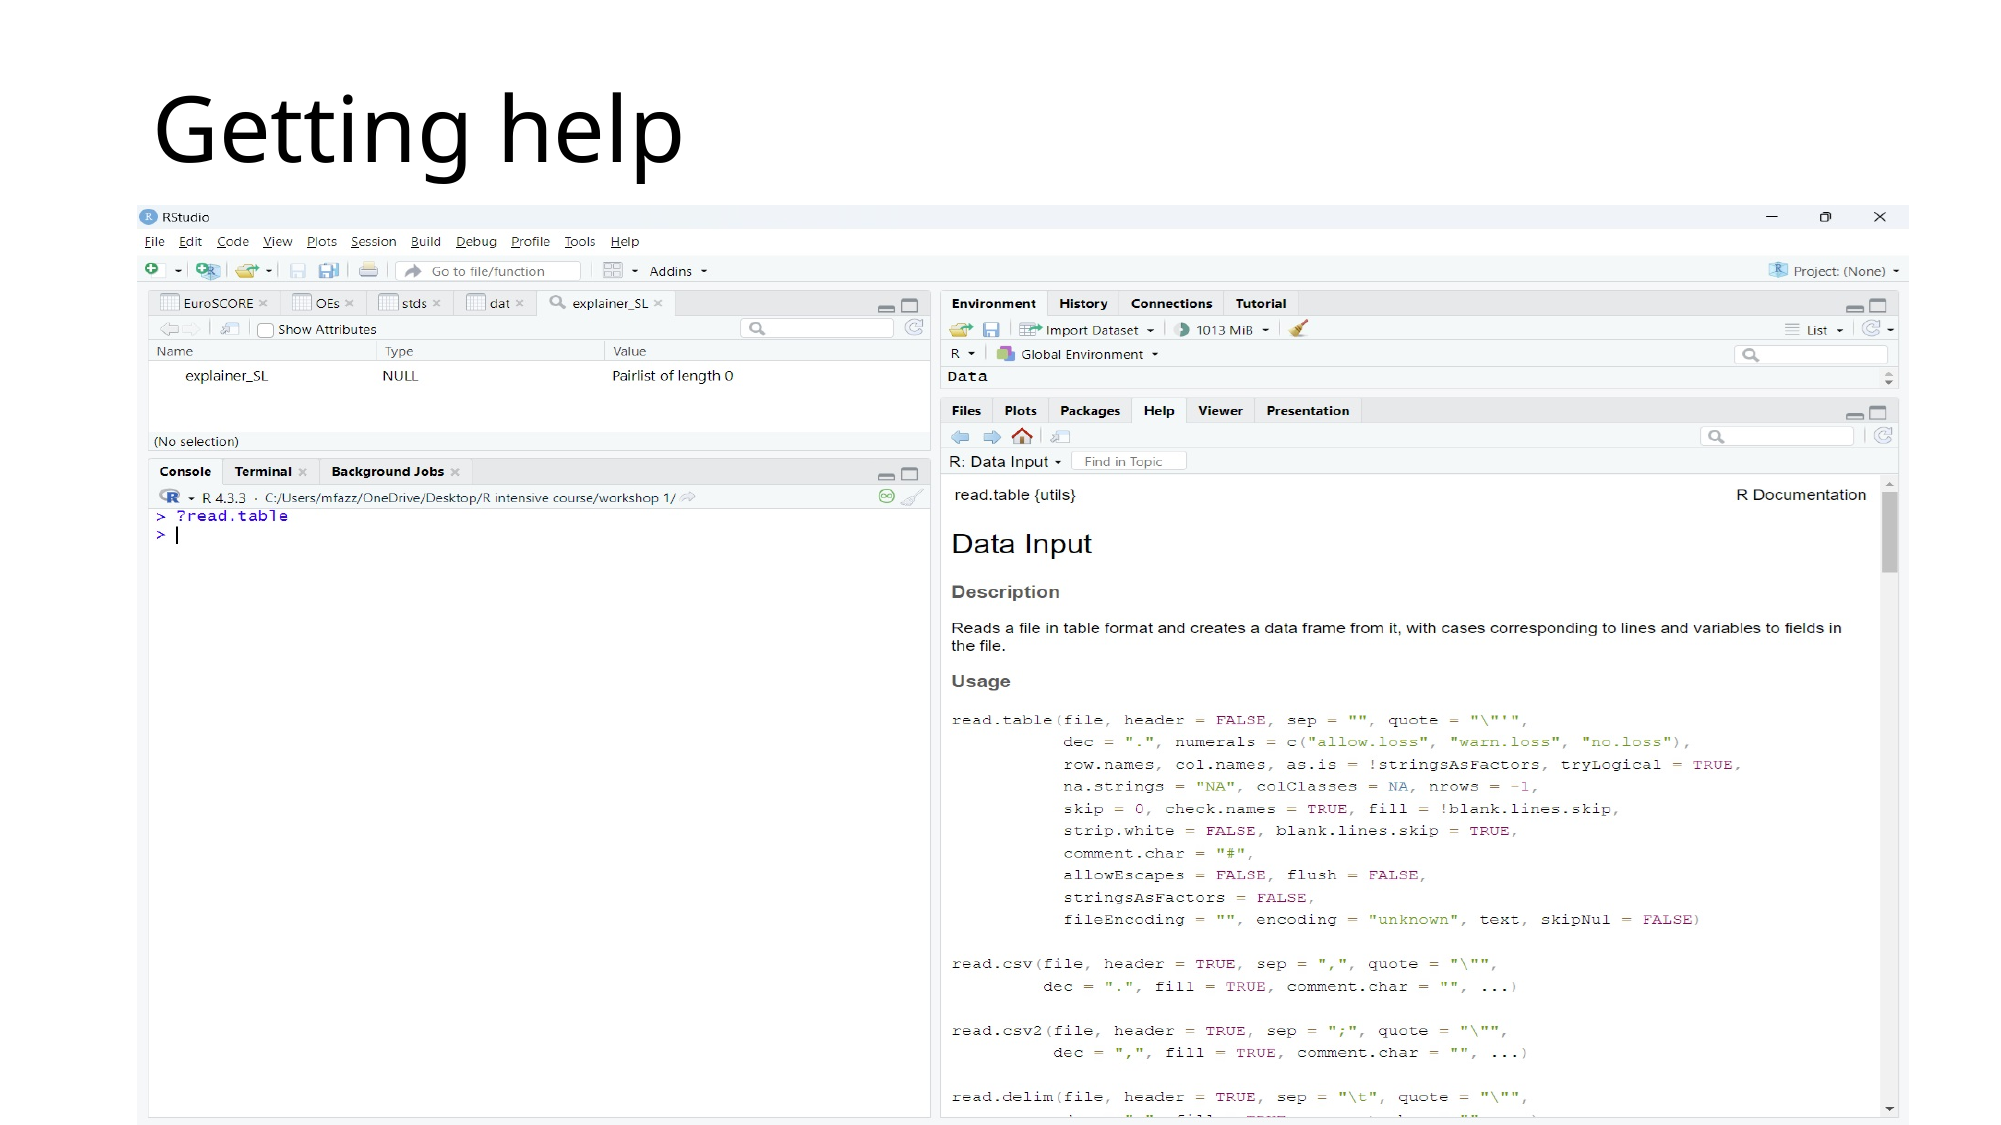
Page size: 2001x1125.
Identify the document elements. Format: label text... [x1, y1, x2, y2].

picture [136, 204, 1909, 1125]
title Getting help [137, 59, 1863, 204]
